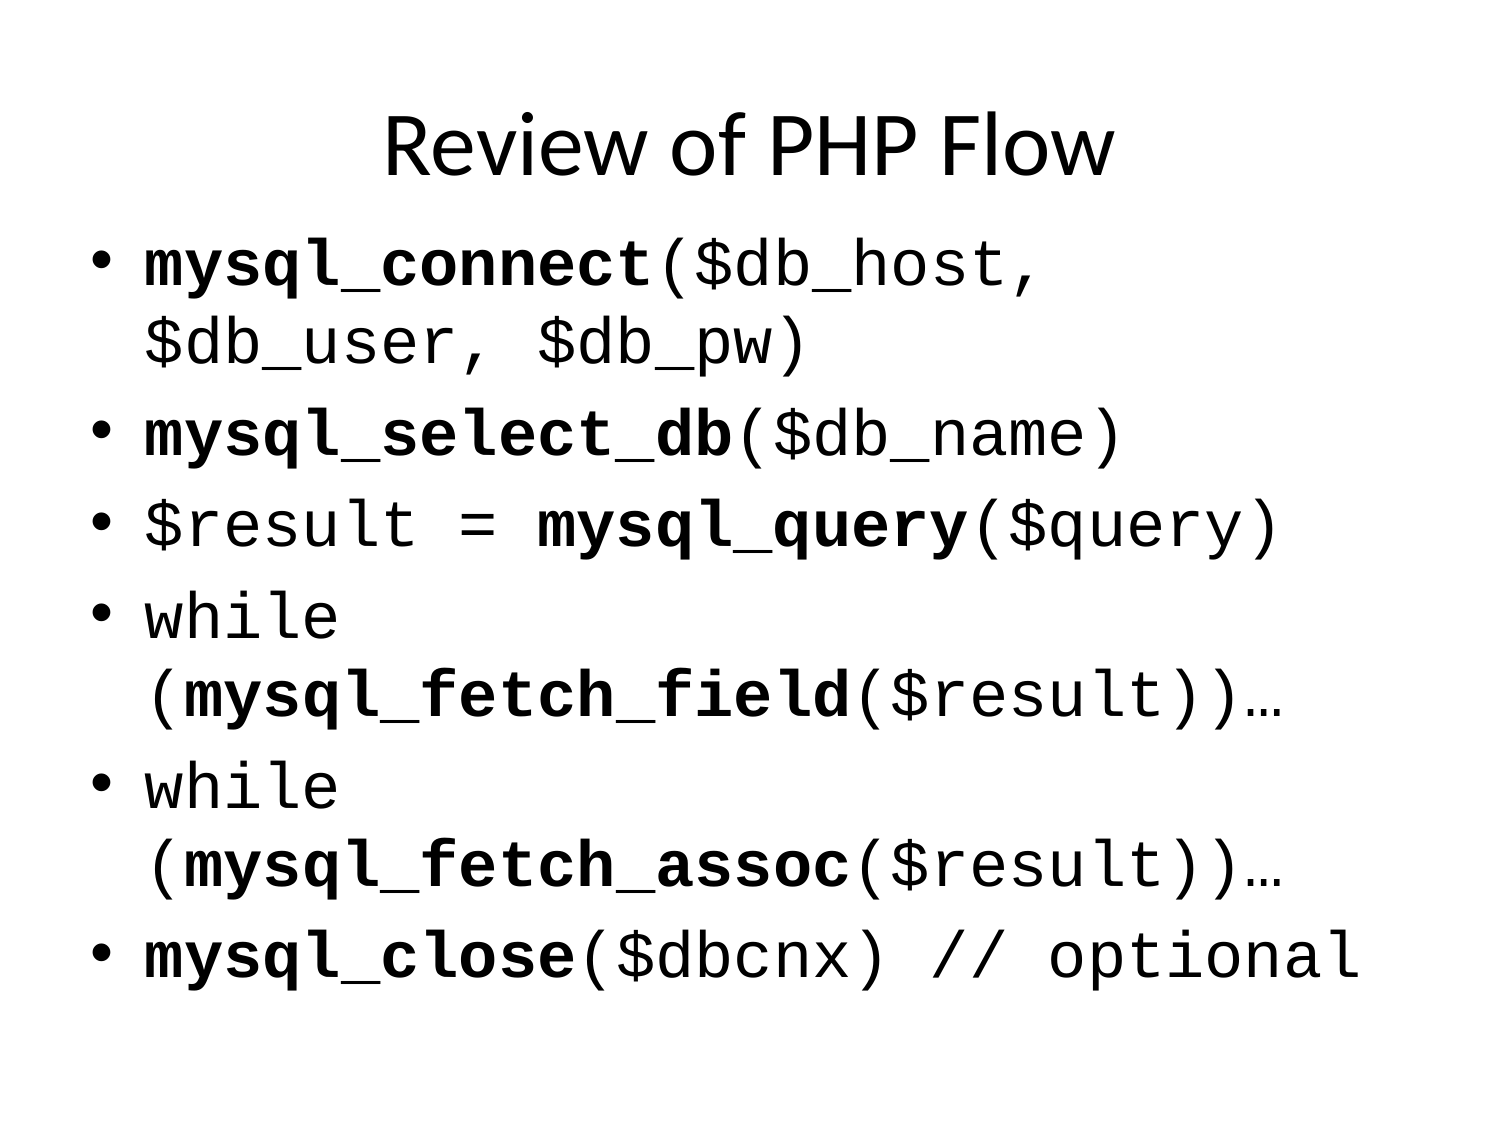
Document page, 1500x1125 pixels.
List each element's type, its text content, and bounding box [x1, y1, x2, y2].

list mysql_connect($db_host, $db_user, $db_pw) mysql_select_db($db_name) $result = mysql_query($query) while (mysql_fetch_field($result))… while (mysql_fetch_assoc($result))… mysql_close($dbcnx) // optional [75, 212, 1425, 1005]
title Review of PHP Flow [75, 45, 1425, 212]
